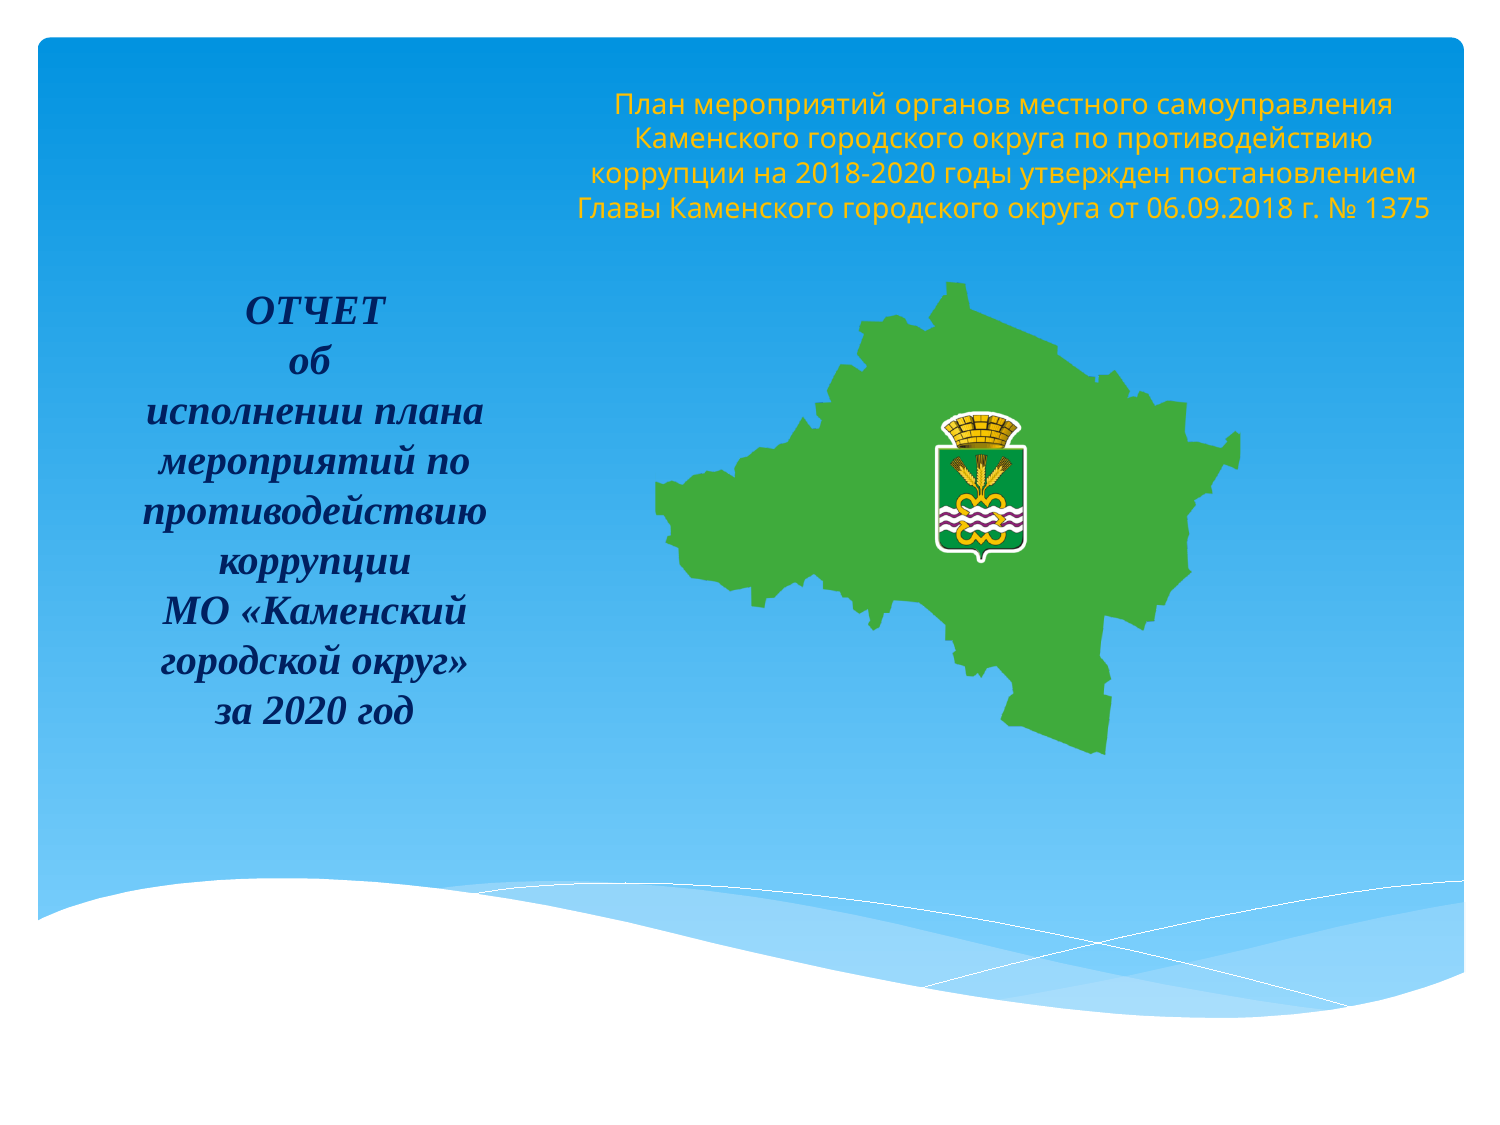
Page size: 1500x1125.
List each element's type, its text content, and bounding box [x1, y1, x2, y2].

title ОТЧЕТ об исполнении плана мероприятий по противодействию коррупции МО «Каменский городской округ» за 2020 год [81, 66, 550, 811]
picture [655, 278, 1241, 760]
list План мероприятий органов местного самоуправления Каменского городского округа по противодействию коррупции на 2018-2020 годы утвержден постановлением Главы Каменского городского округа от 06.09.2018 г. № 1375 [561, 78, 1447, 268]
